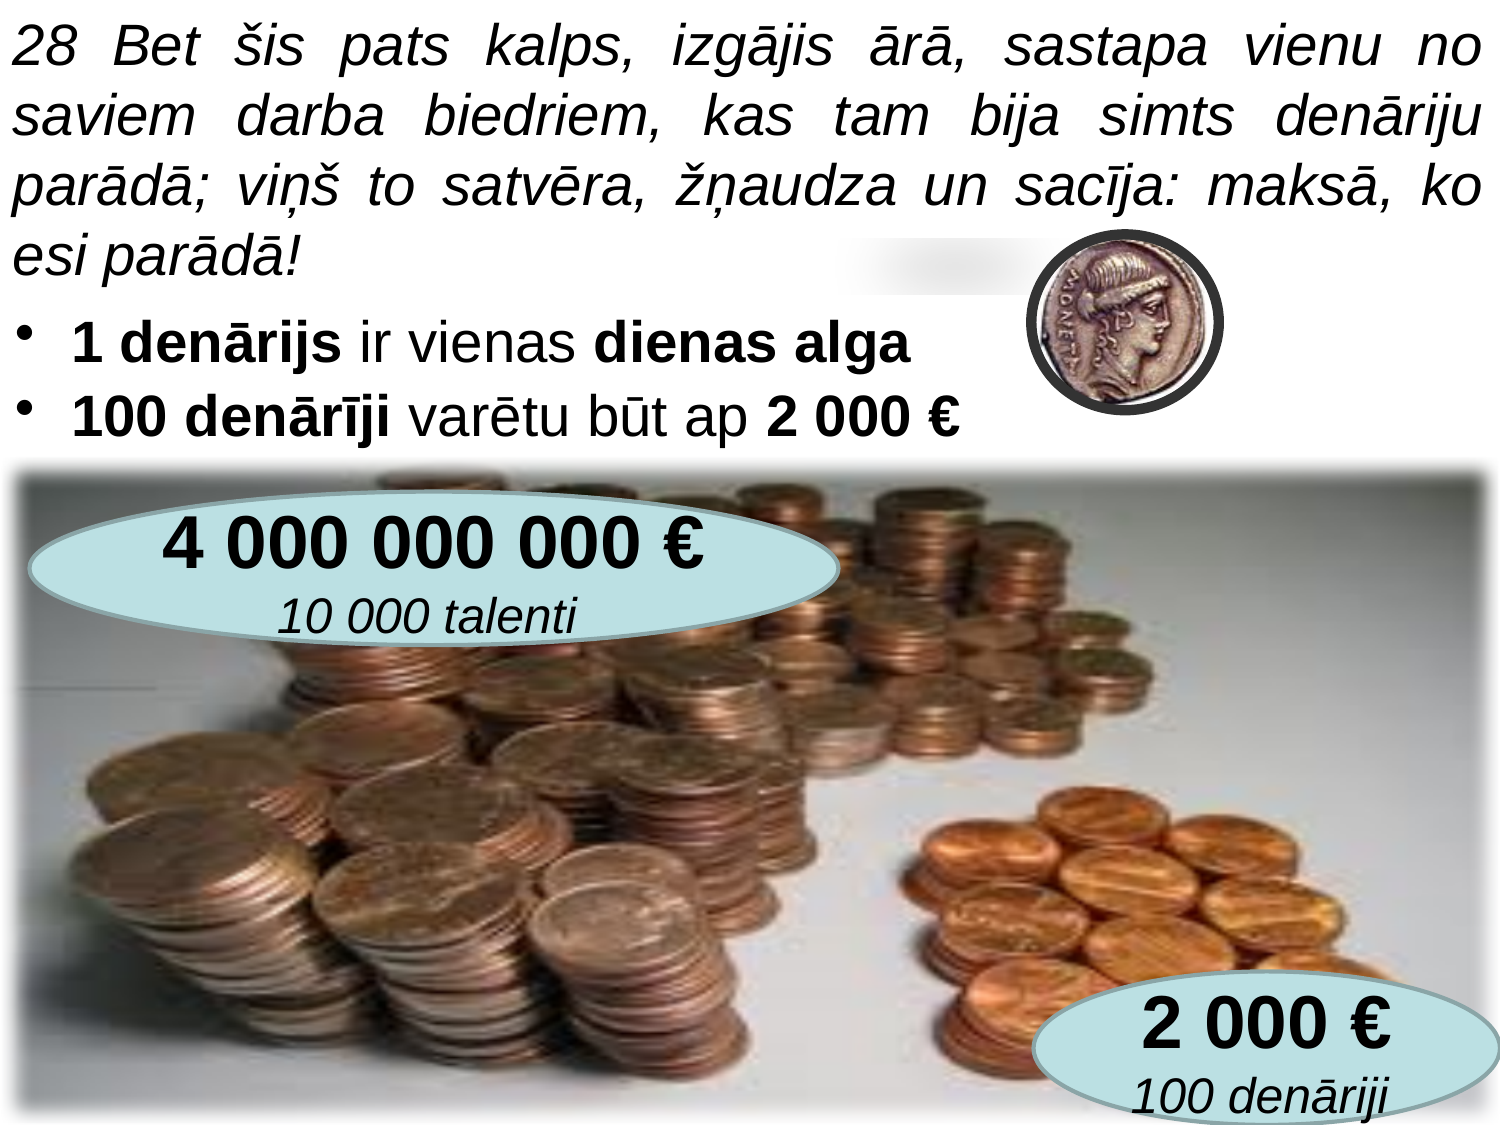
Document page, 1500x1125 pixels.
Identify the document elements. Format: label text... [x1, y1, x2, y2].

text_box 1 denārijs ir vienas dienas alga 100 denārīji varētu būt ap 2 000 € [0, 304, 1465, 454]
picture [0, 455, 1500, 1125]
picture [1031, 234, 1219, 411]
list 28 Bet šis pats kalps, izgājis ārā, sastapa vienu no saviem darba biedriem, kas tam bija simts denāriju parādā; viņš to satvēra, žņaudza un sacīja: maksā, ko esi parādā! [0, 0, 1500, 455]
